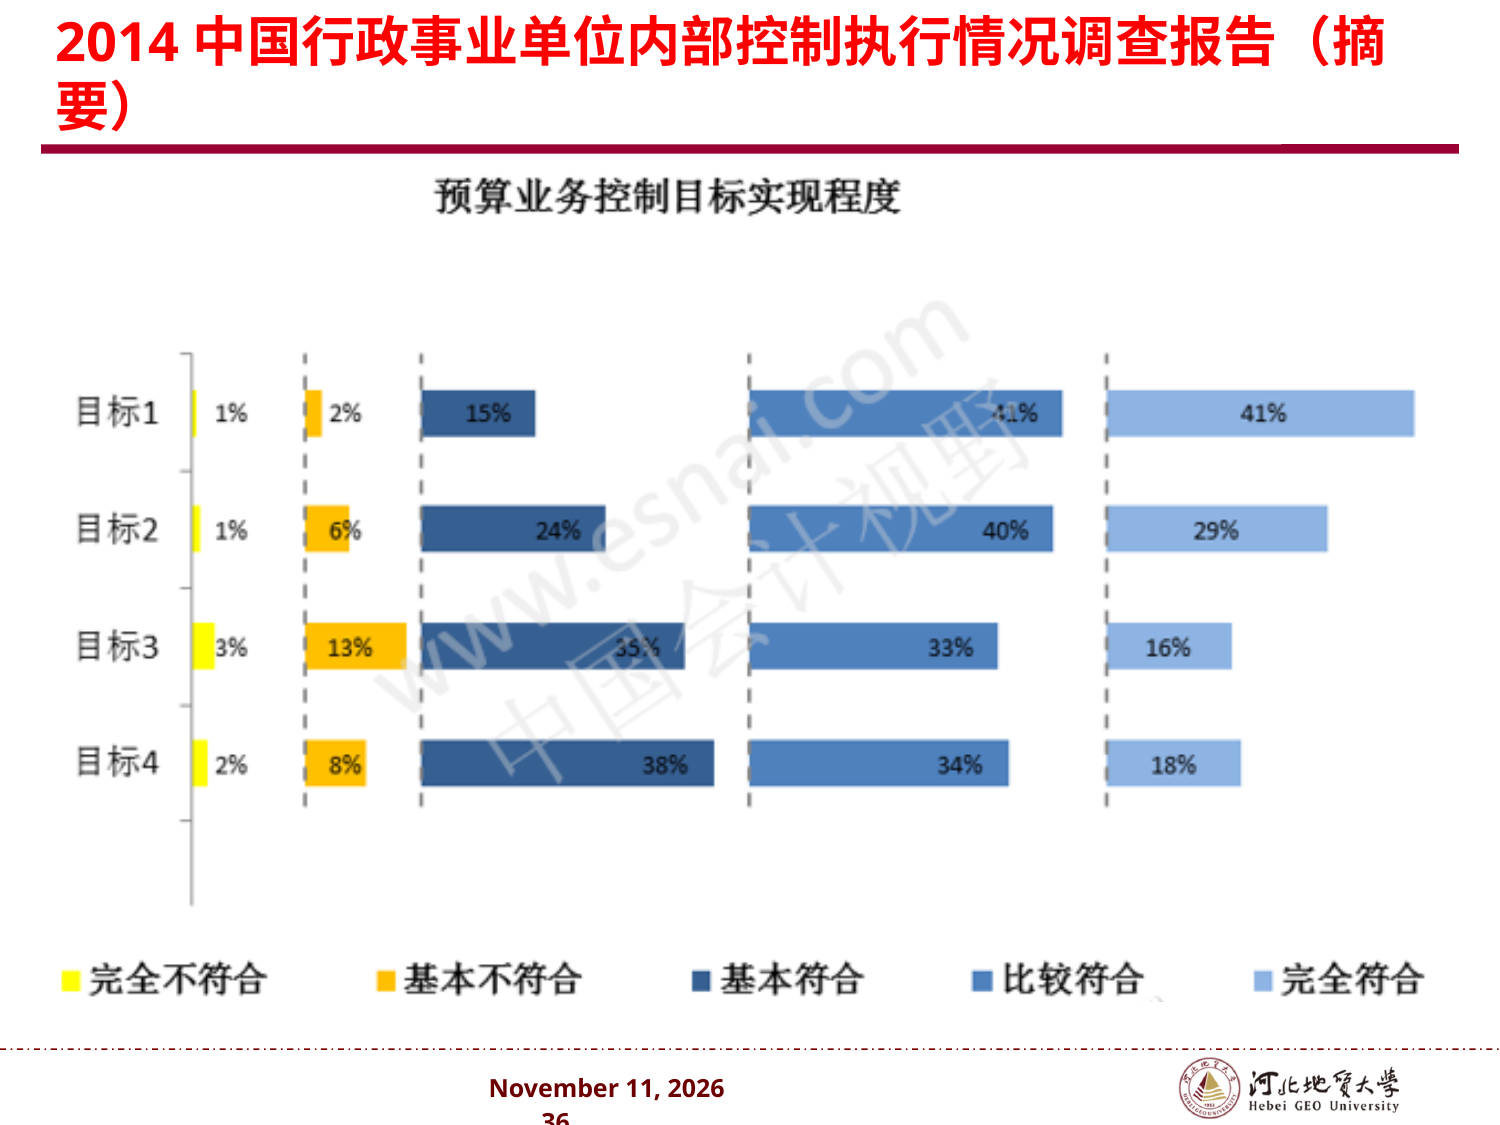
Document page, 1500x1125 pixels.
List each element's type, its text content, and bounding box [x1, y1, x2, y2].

picture [1159, 1049, 1420, 1125]
picture [29, 160, 1467, 1003]
title 2014中国行政事业单位内部控制执行情况调查报告（摘要） [40, 18, 1460, 126]
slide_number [473, 1064, 990, 1109]
